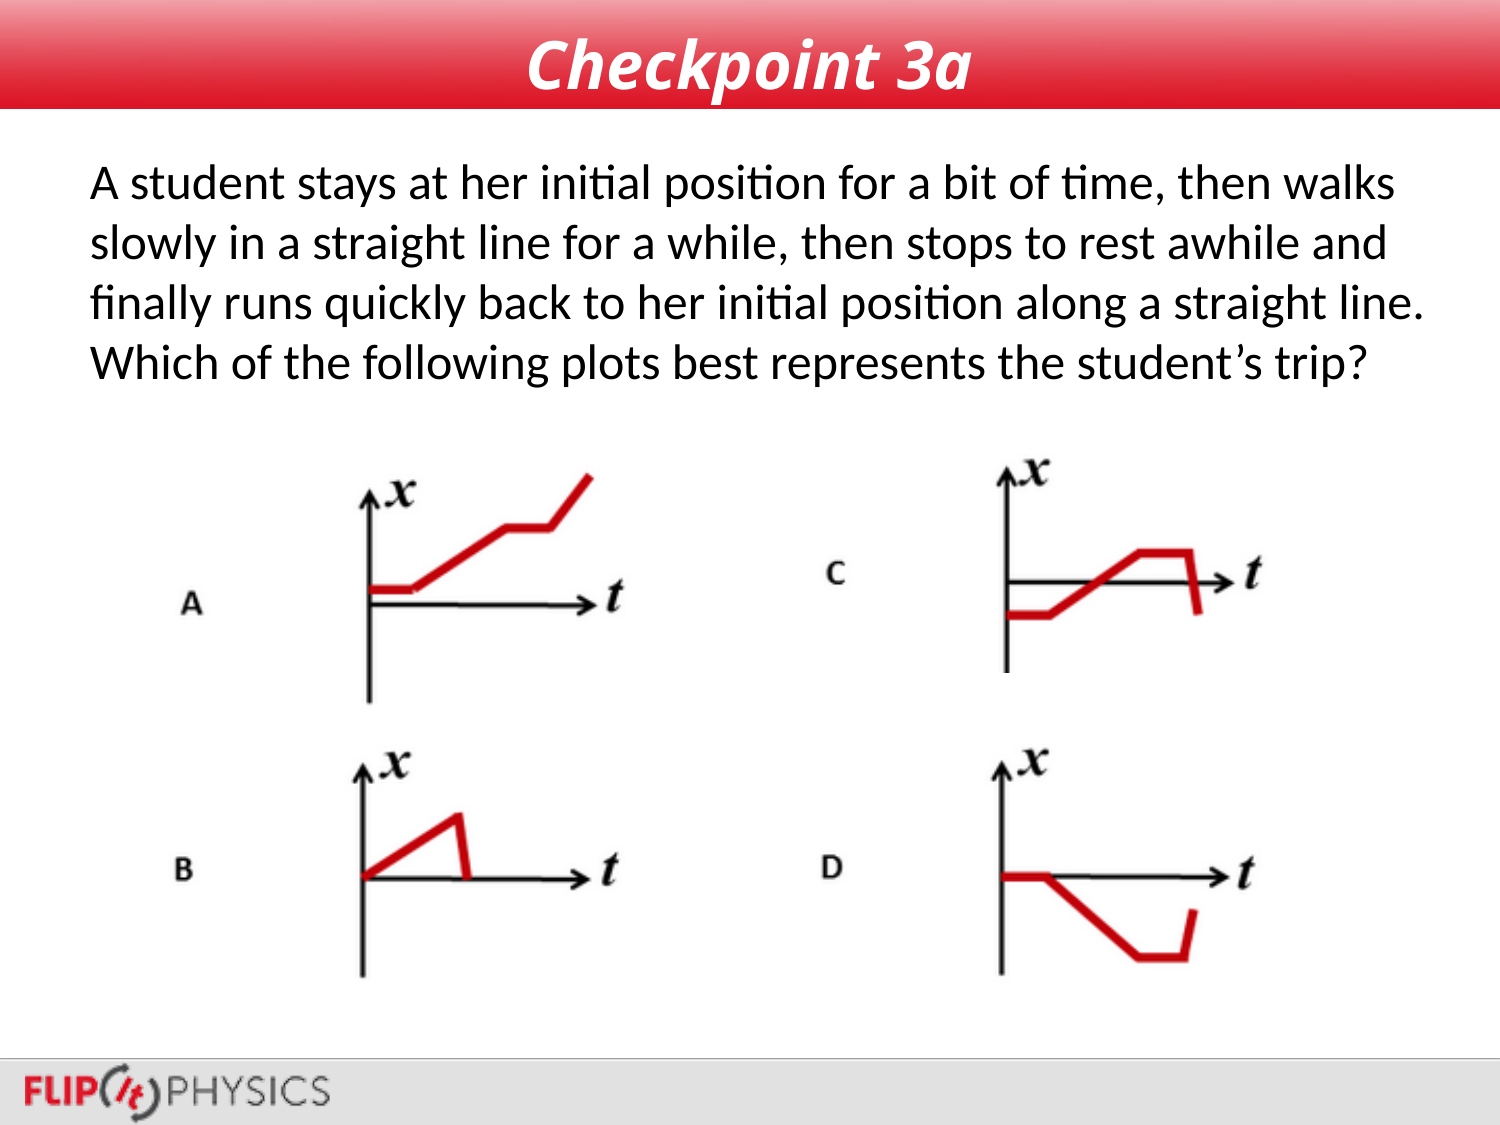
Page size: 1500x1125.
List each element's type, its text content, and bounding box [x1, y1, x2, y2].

picture [162, 738, 641, 996]
picture [0, 1058, 1500, 1125]
picture [0, 0, 1500, 109]
picture [805, 738, 1279, 996]
list A student stays at her initial position for a bit of time, then walks slowly in a straight line for a while, then stops to rest awhile and finally runs quickly back to her initial position along a straight line. Which of the following plots best represents the student’s trip? [75, 142, 1461, 1020]
title Checkpoint 3a [75, 15, 1425, 91]
picture [811, 449, 1279, 674]
picture [170, 455, 641, 719]
